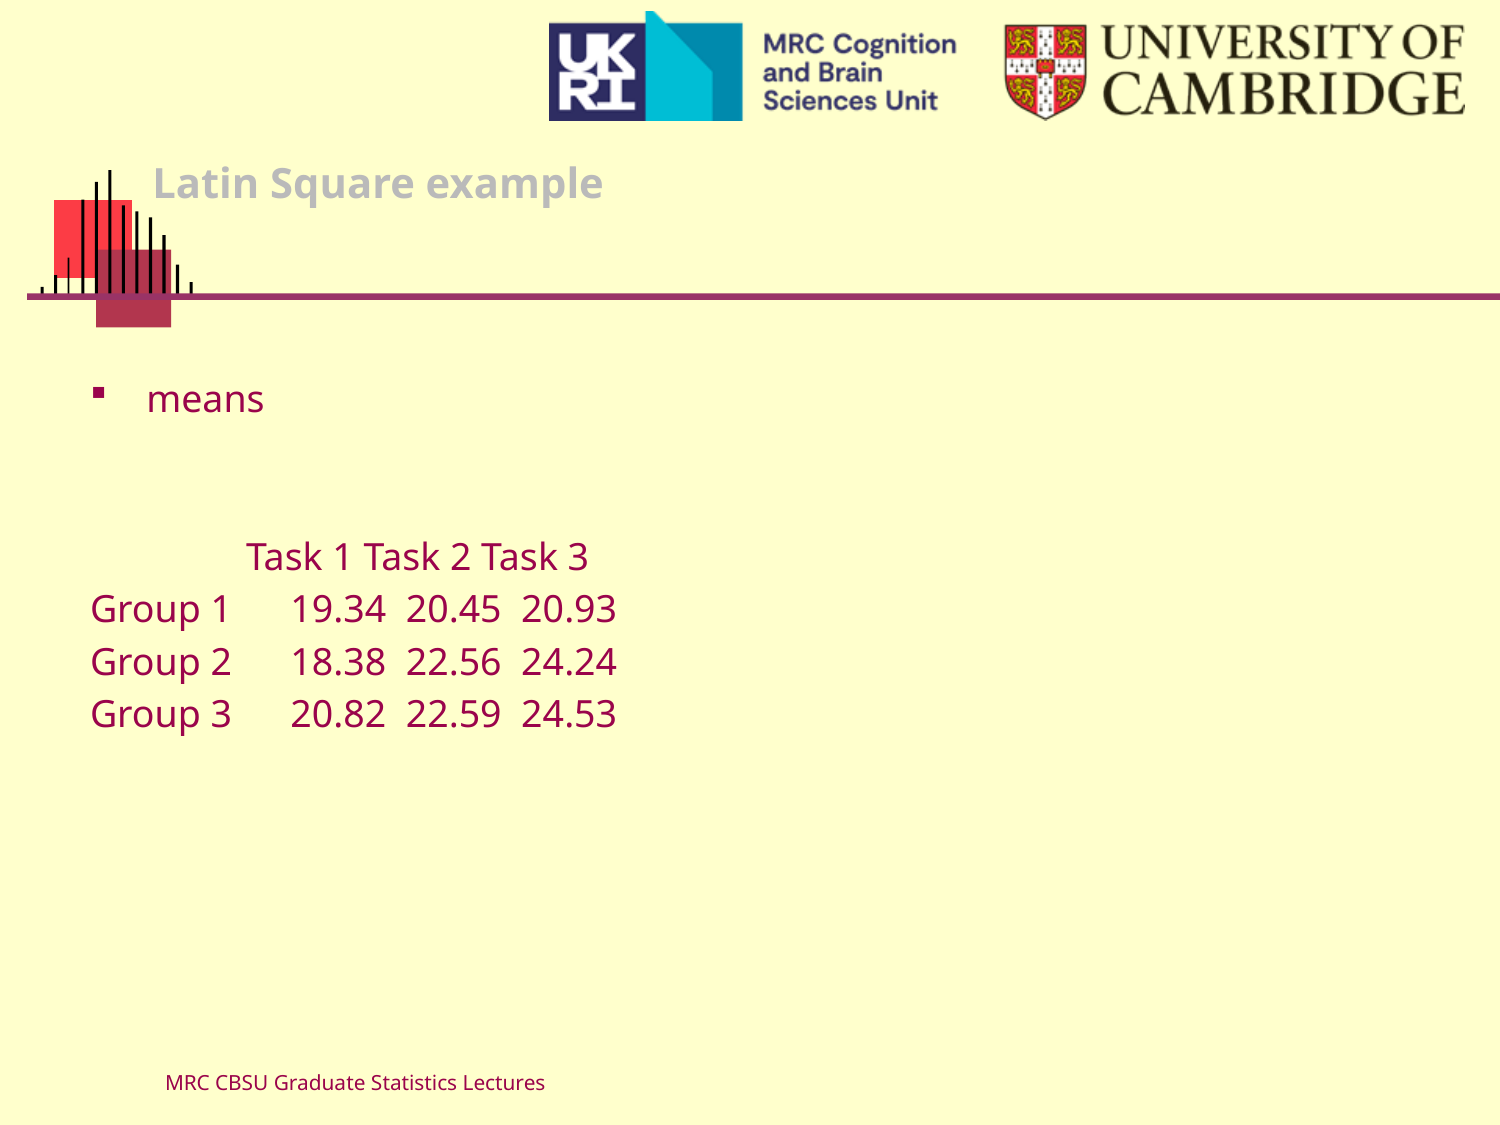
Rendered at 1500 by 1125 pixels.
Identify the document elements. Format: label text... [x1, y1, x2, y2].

footer MRC CBSU Graduate Statistics Lectures [149, 1062, 988, 1101]
title Latin Square example [137, 137, 988, 233]
picture [549, 11, 1465, 121]
list means Task 1 Task 2 Task 3 Group 1 19.34 20.45 20.93 Group 2 18.38 22.56 24.24 Group 3 20.82 22.59 24.53 [75, 262, 1425, 1038]
